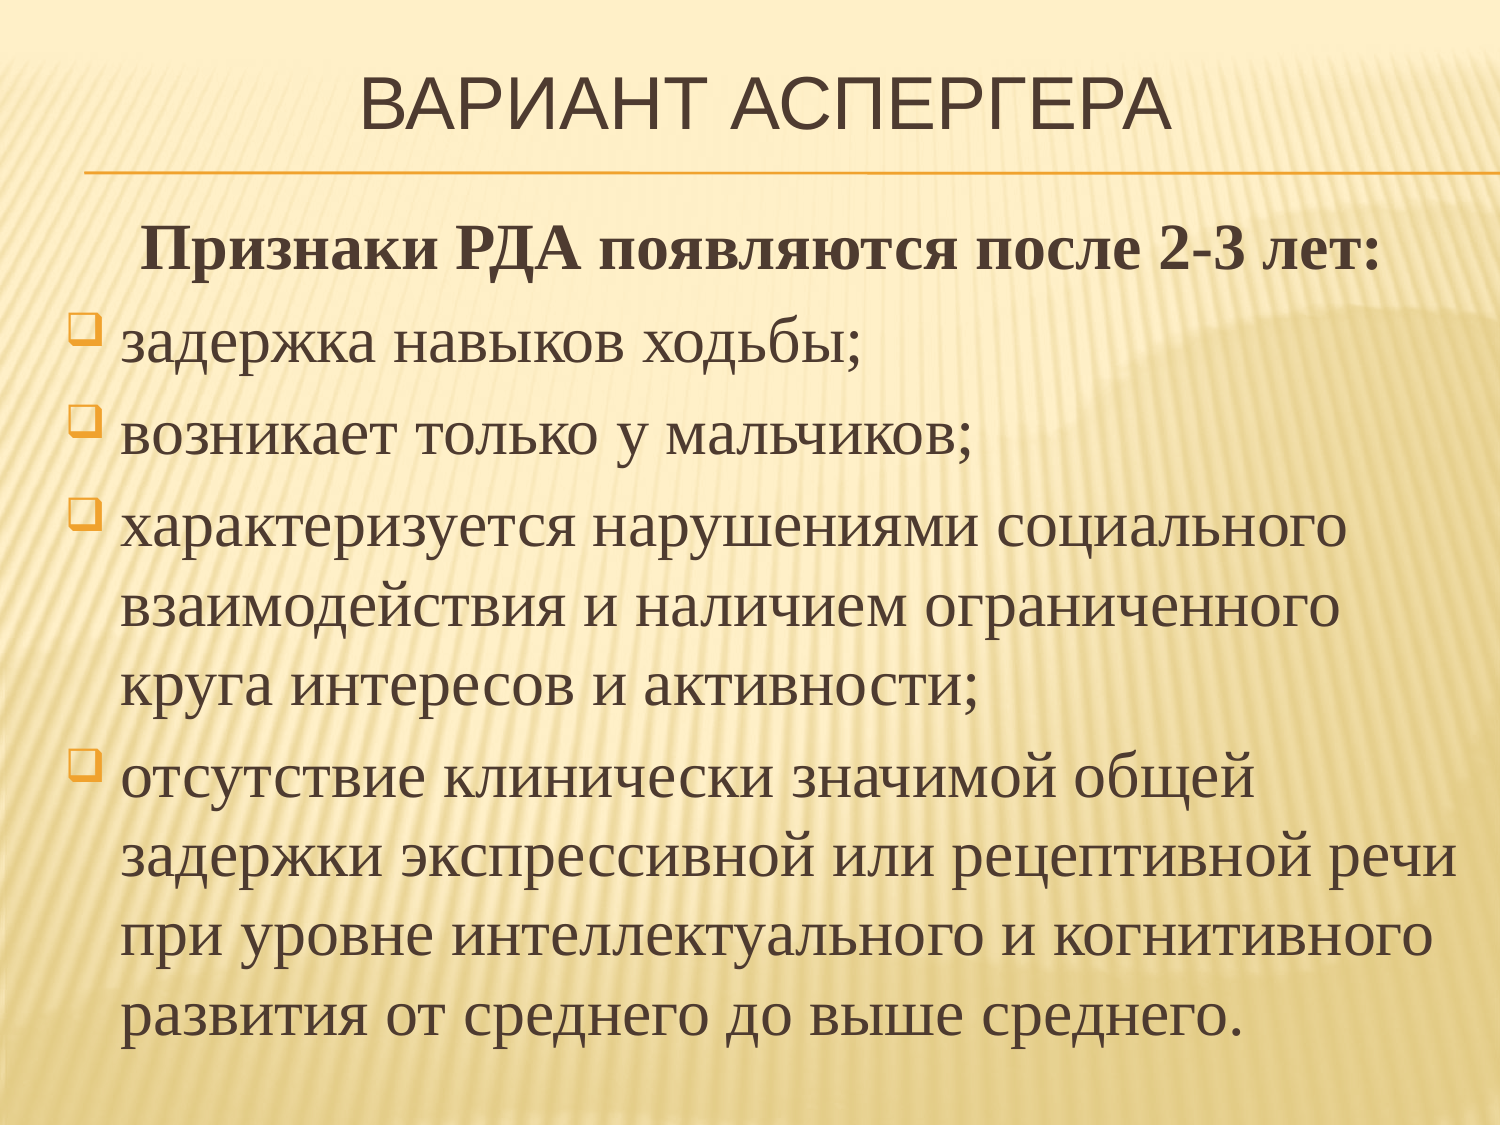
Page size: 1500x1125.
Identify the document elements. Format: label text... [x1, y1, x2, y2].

list Признаки РДА появляются после 2-3 лет: задержка навыков ходьбы; возникает только у мальчиков; характеризуется нарушениями социального взаимодействия и наличием ограниченного круга интересов и активности; отсутствие клинически значимой общей задержки экспрессивной или рецептивной речи при уровне интеллектуального и когнитивного развития от среднего до выше среднего. [50, 196, 1475, 1083]
title Вариант Аспергера [53, 30, 1479, 169]
